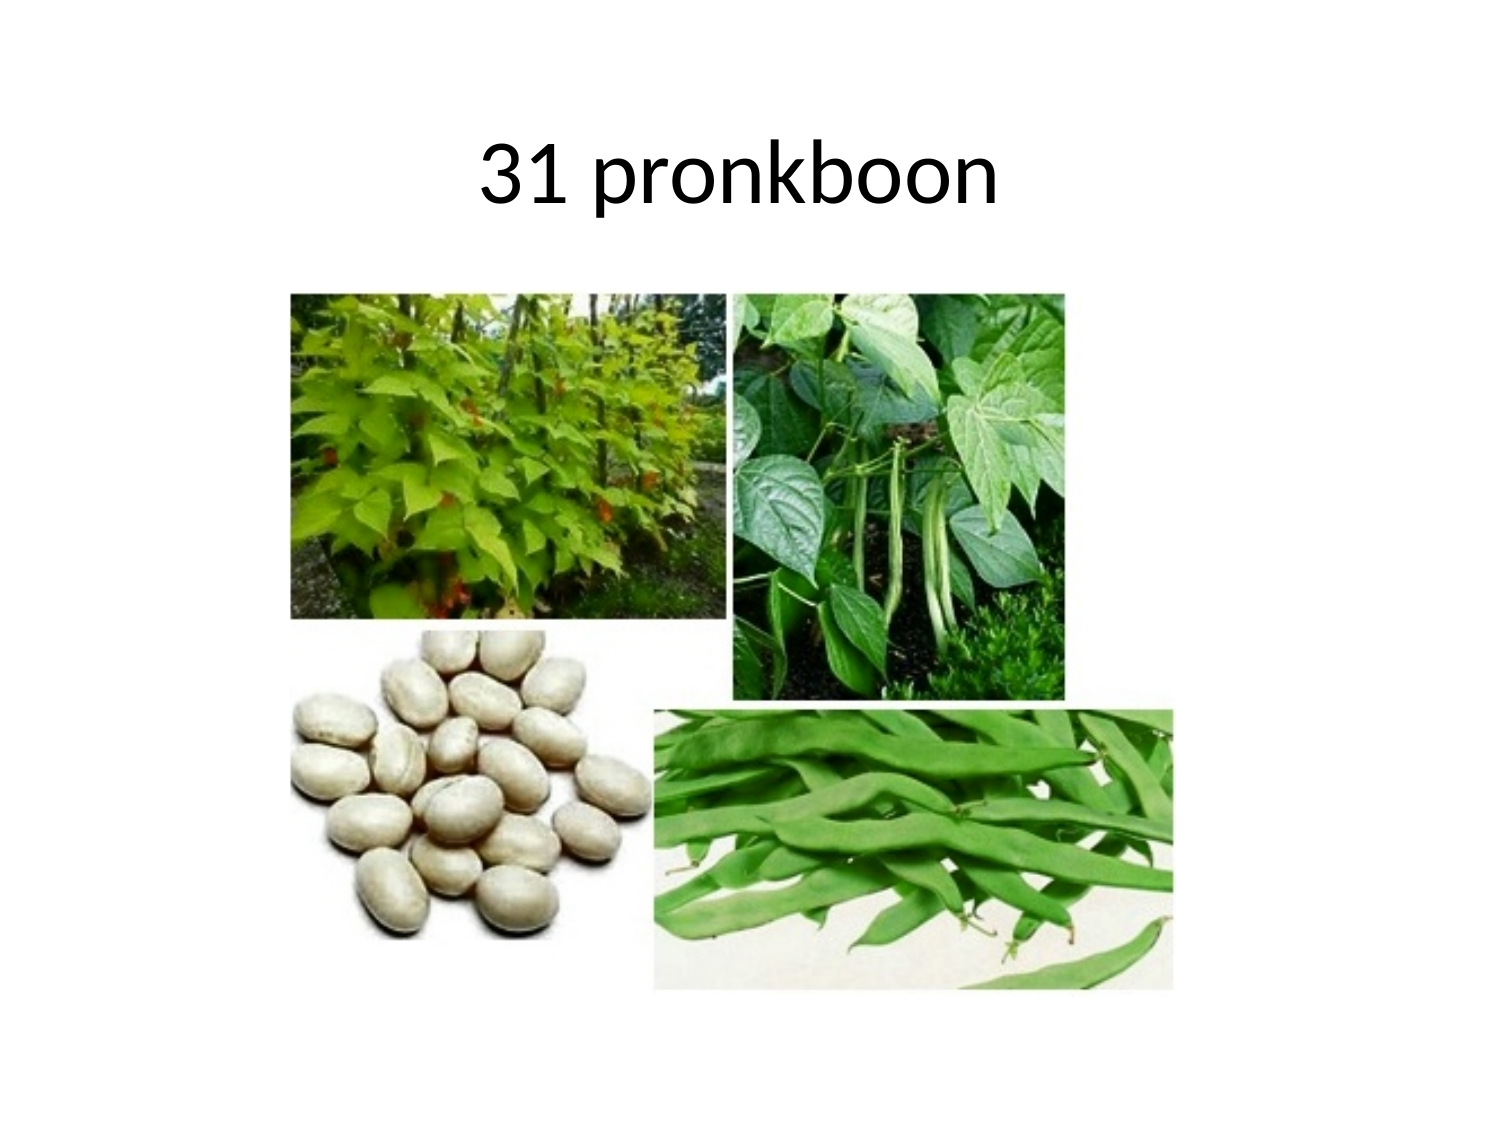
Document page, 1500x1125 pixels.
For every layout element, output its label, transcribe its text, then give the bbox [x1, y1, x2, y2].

picture [288, 290, 1176, 997]
title 31 pronkboon [112, 78, 1388, 256]
